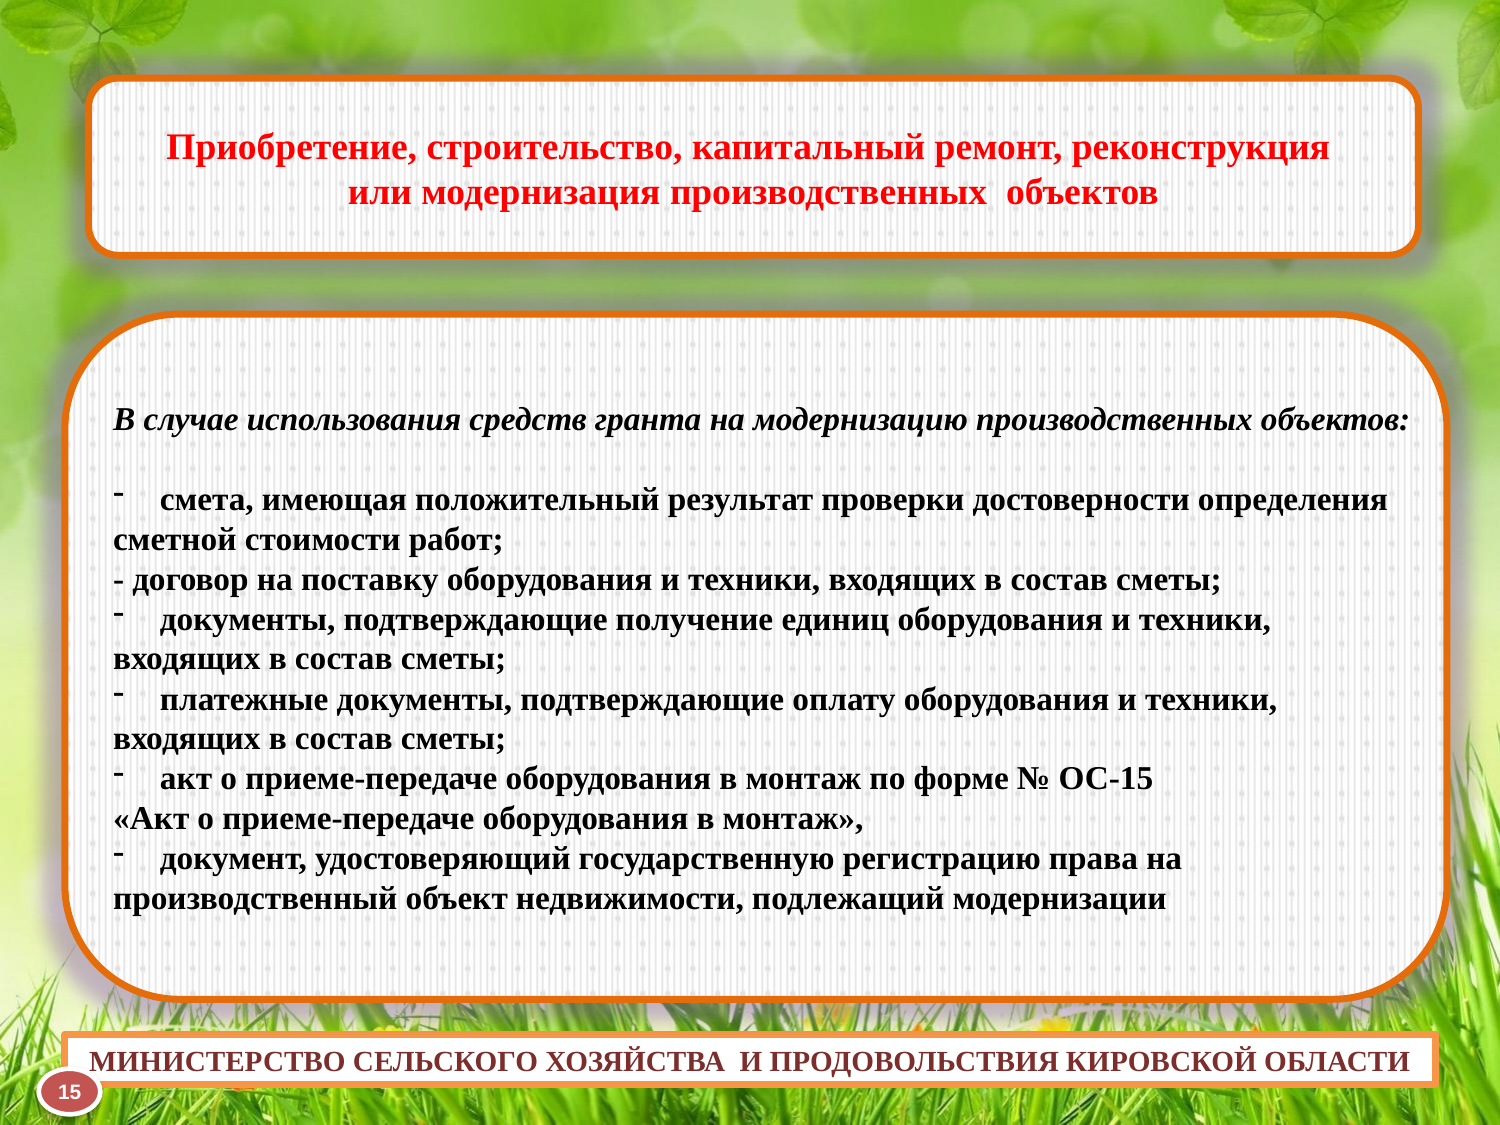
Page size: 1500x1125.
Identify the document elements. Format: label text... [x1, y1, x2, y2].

picture [0, 0, 1500, 1125]
text_box В случае использования средств гранта на модернизацию производственных объектов: смета, имеющая положительный результат проверки достоверности определения сметной стоимости работ; - договор на поставку оборудования и техники, входящих в состав сметы; документы, подтверждающие получение единиц оборудования и техники, входящих в состав сметы; платежные документы, подтверждающие оплату оборудования и техники, входящих в состав сметы; акт о приеме-передаче оборудования в монтаж по форме № ОС-15 «Акт о приеме-передаче оборудования в монтаж», документ, удостоверяющий государственную регистрацию права на производственный объект недвижимости, подлежащий модернизации [61, 310, 1451, 1003]
text_box [123, 550, 1376, 657]
text_box Приобретение, строительство, капитальный ремонт, реконструкция или модернизация производственных объектов [84, 74, 1422, 259]
text_box 15 [35, 1065, 104, 1118]
text_box МИНИСТЕРСТВО СЕЛЬСКОГО ХОЗЯЙСТВА И ПРОДОВОЛЬСТВИЯ КИРОВСКОЙ ОБЛАСТИ [61, 1031, 1439, 1088]
